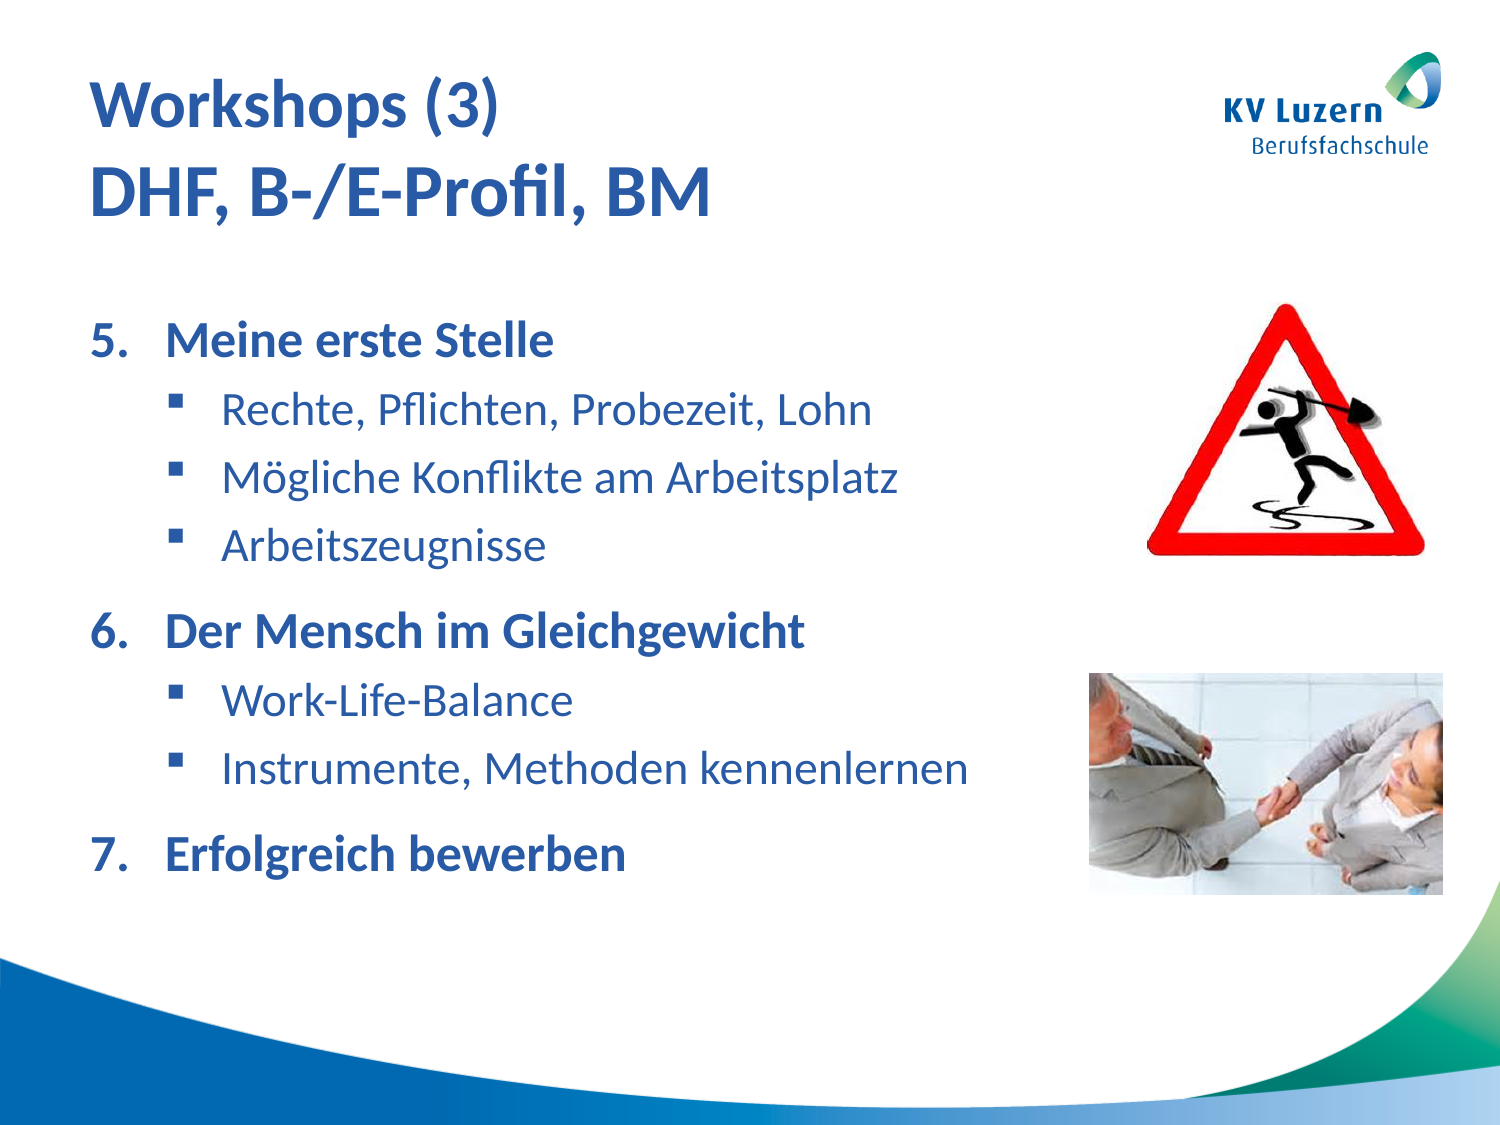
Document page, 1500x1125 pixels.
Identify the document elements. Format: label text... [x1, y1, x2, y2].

title Workshops (3) DHF, B-/E-Profil, BM [75, 51, 1425, 159]
picture [1425, 52, 1441, 154]
picture [1147, 302, 1426, 557]
list Meine erste Stelle Rechte, Pflichten, Probezeit, Lohn Mögliche Konflikte am Arbeitsplatz Arbeitszeugnisse Der Mensch im Gleichgewicht Work-Life-Balance Instrumente, Methoden kennenlernen Erfolgreich bewerben [75, 297, 1125, 950]
picture [0, 673, 1500, 1125]
